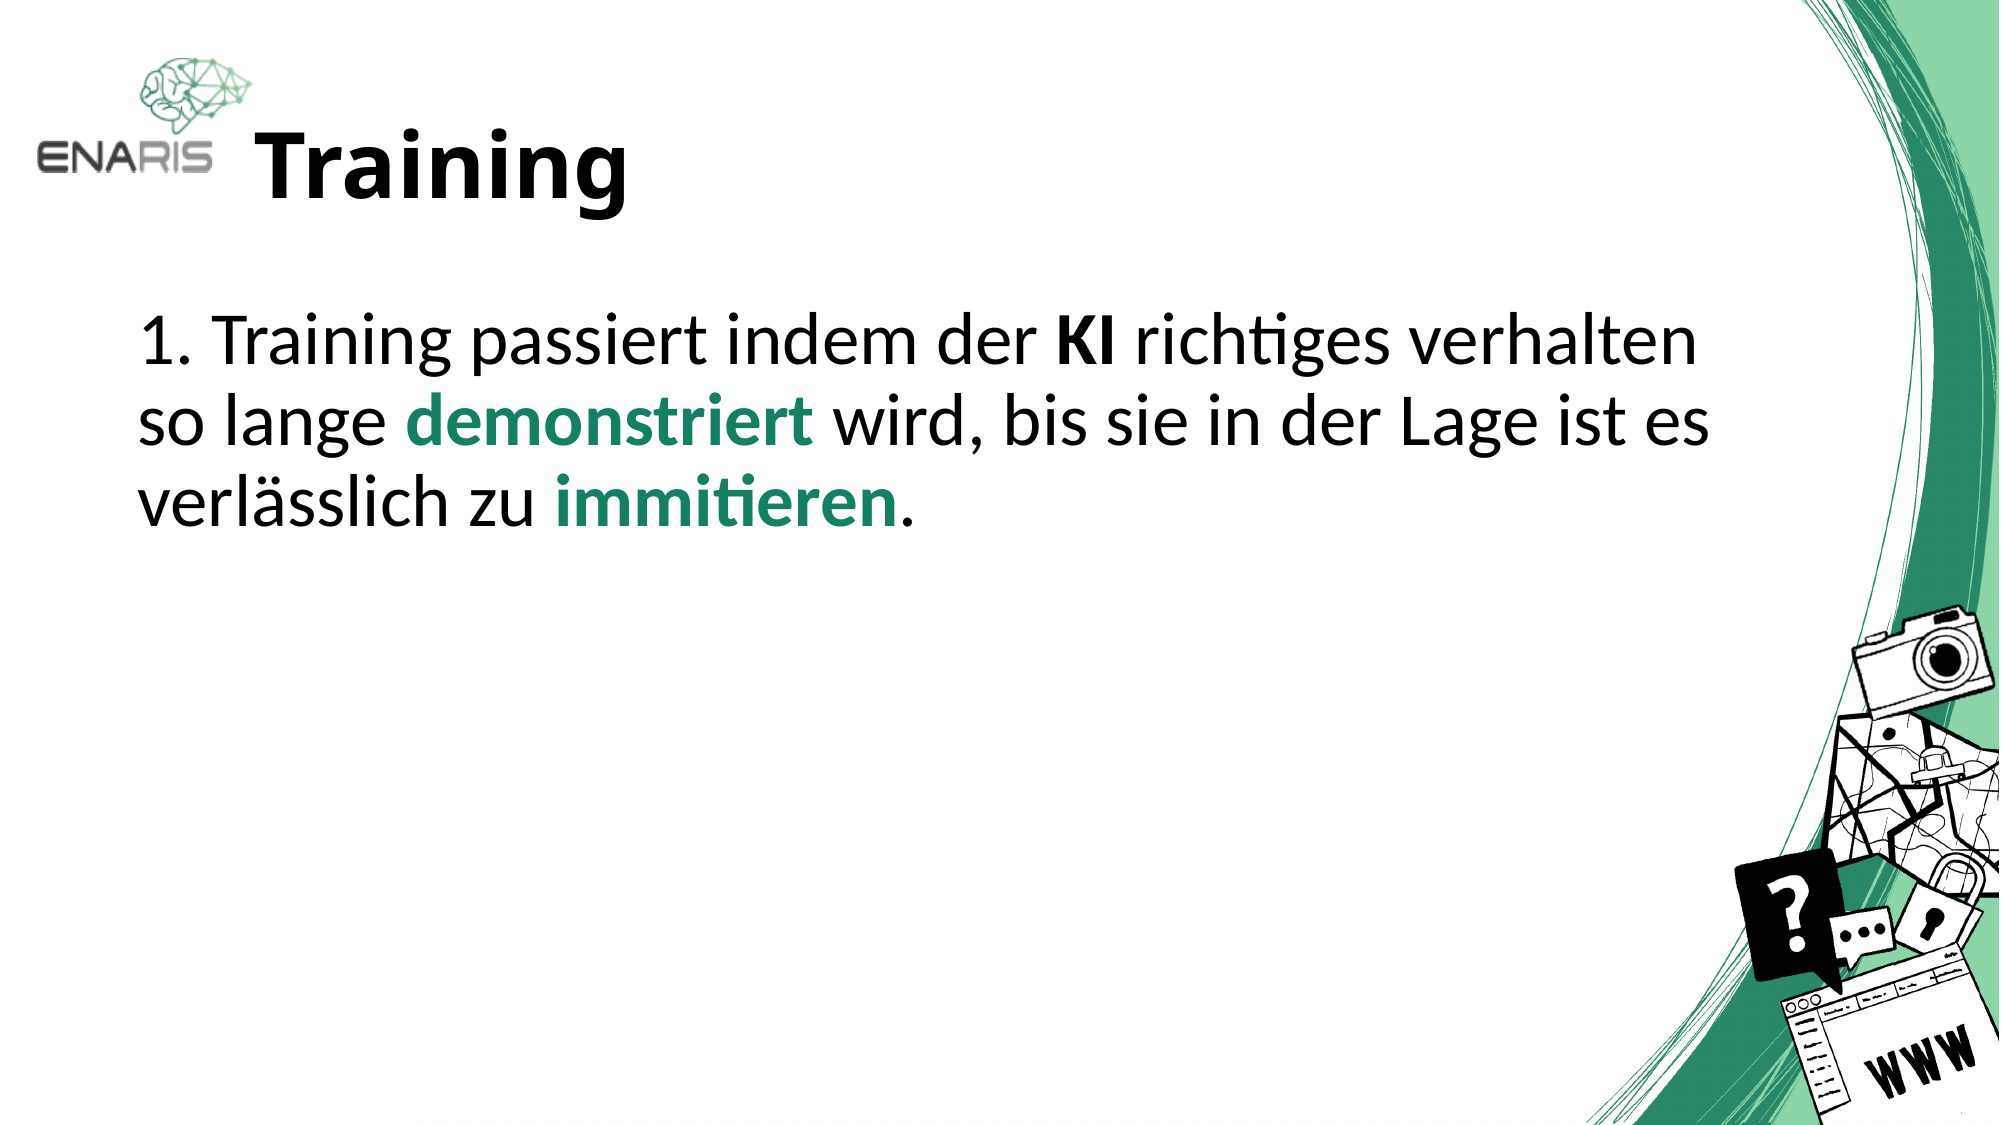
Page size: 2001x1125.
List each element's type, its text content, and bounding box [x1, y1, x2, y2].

picture [37, 58, 254, 173]
picture [408, 0, 1999, 1125]
title Training [253, 59, 1863, 278]
list 1. Training passiert indem der KI richtiges verhalten so lange demonstriert wird, bis sie in der Lage ist es verlässlich zu immitieren. [137, 299, 1728, 1014]
